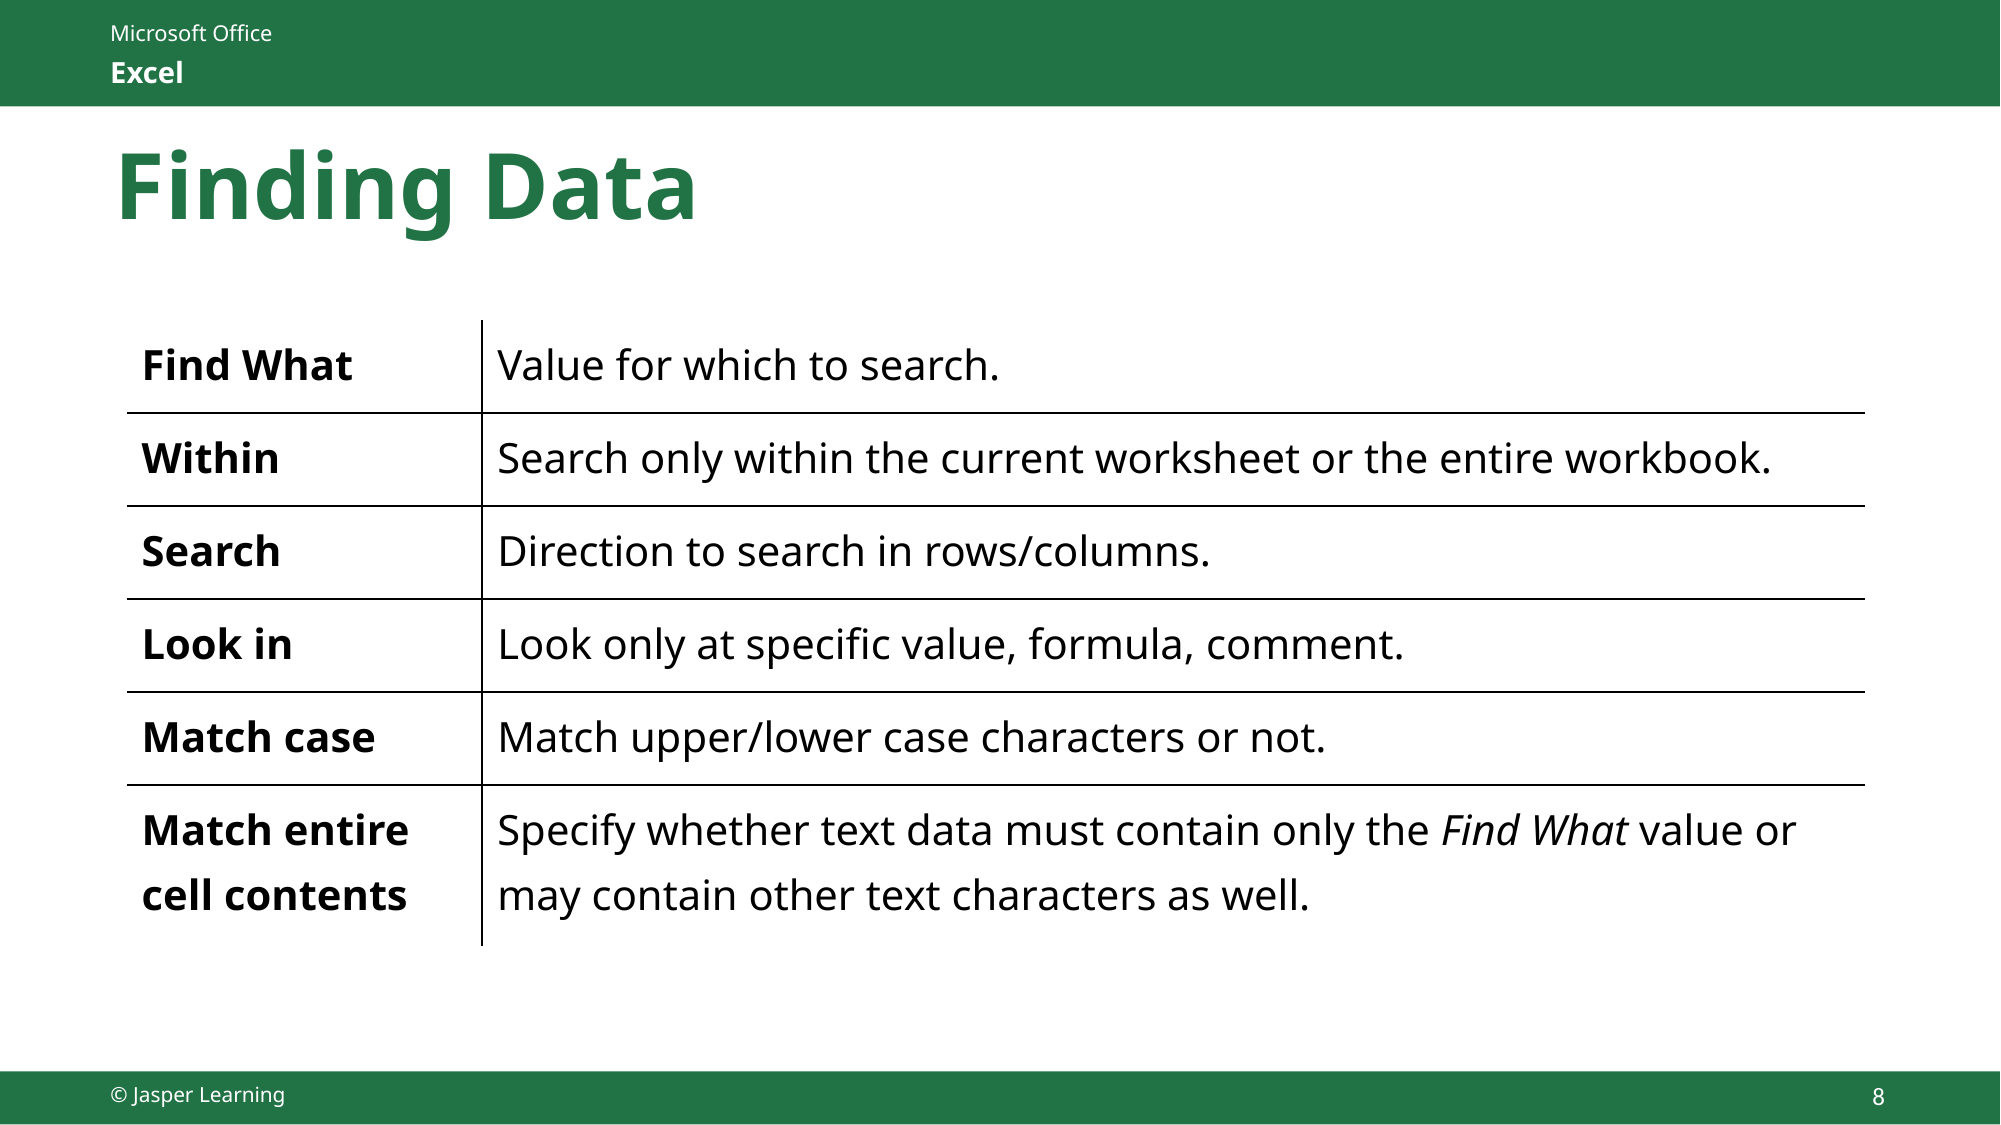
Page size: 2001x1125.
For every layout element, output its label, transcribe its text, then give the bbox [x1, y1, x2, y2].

table_cell Specify whether text data must contain only the Find What value or may contain other text characters as well. [483, 786, 1865, 946]
table_cell Search [127, 507, 481, 598]
title Finding Data [99, 118, 1866, 248]
list [99, 283, 1900, 1026]
table_cell Search only within the current worksheet or the entire workbook. [483, 414, 1865, 505]
table_cell Match entire cell contents [127, 786, 481, 946]
table_header Find What [127, 320, 481, 412]
table_cell Look in [127, 600, 481, 691]
table_cell Match case [127, 693, 481, 784]
table_header Value for which to search. [483, 320, 1865, 412]
table_cell Match upper/lower case characters or not. [483, 693, 1865, 784]
table_cell Within [127, 414, 481, 505]
footer © Jasper Learning [95, 1065, 729, 1125]
table_cell Look only at specific value, formula, comment. [483, 600, 1865, 691]
slide_number 8 [1433, 1065, 1900, 1125]
table_cell Direction to search in rows/columns. [483, 507, 1865, 598]
